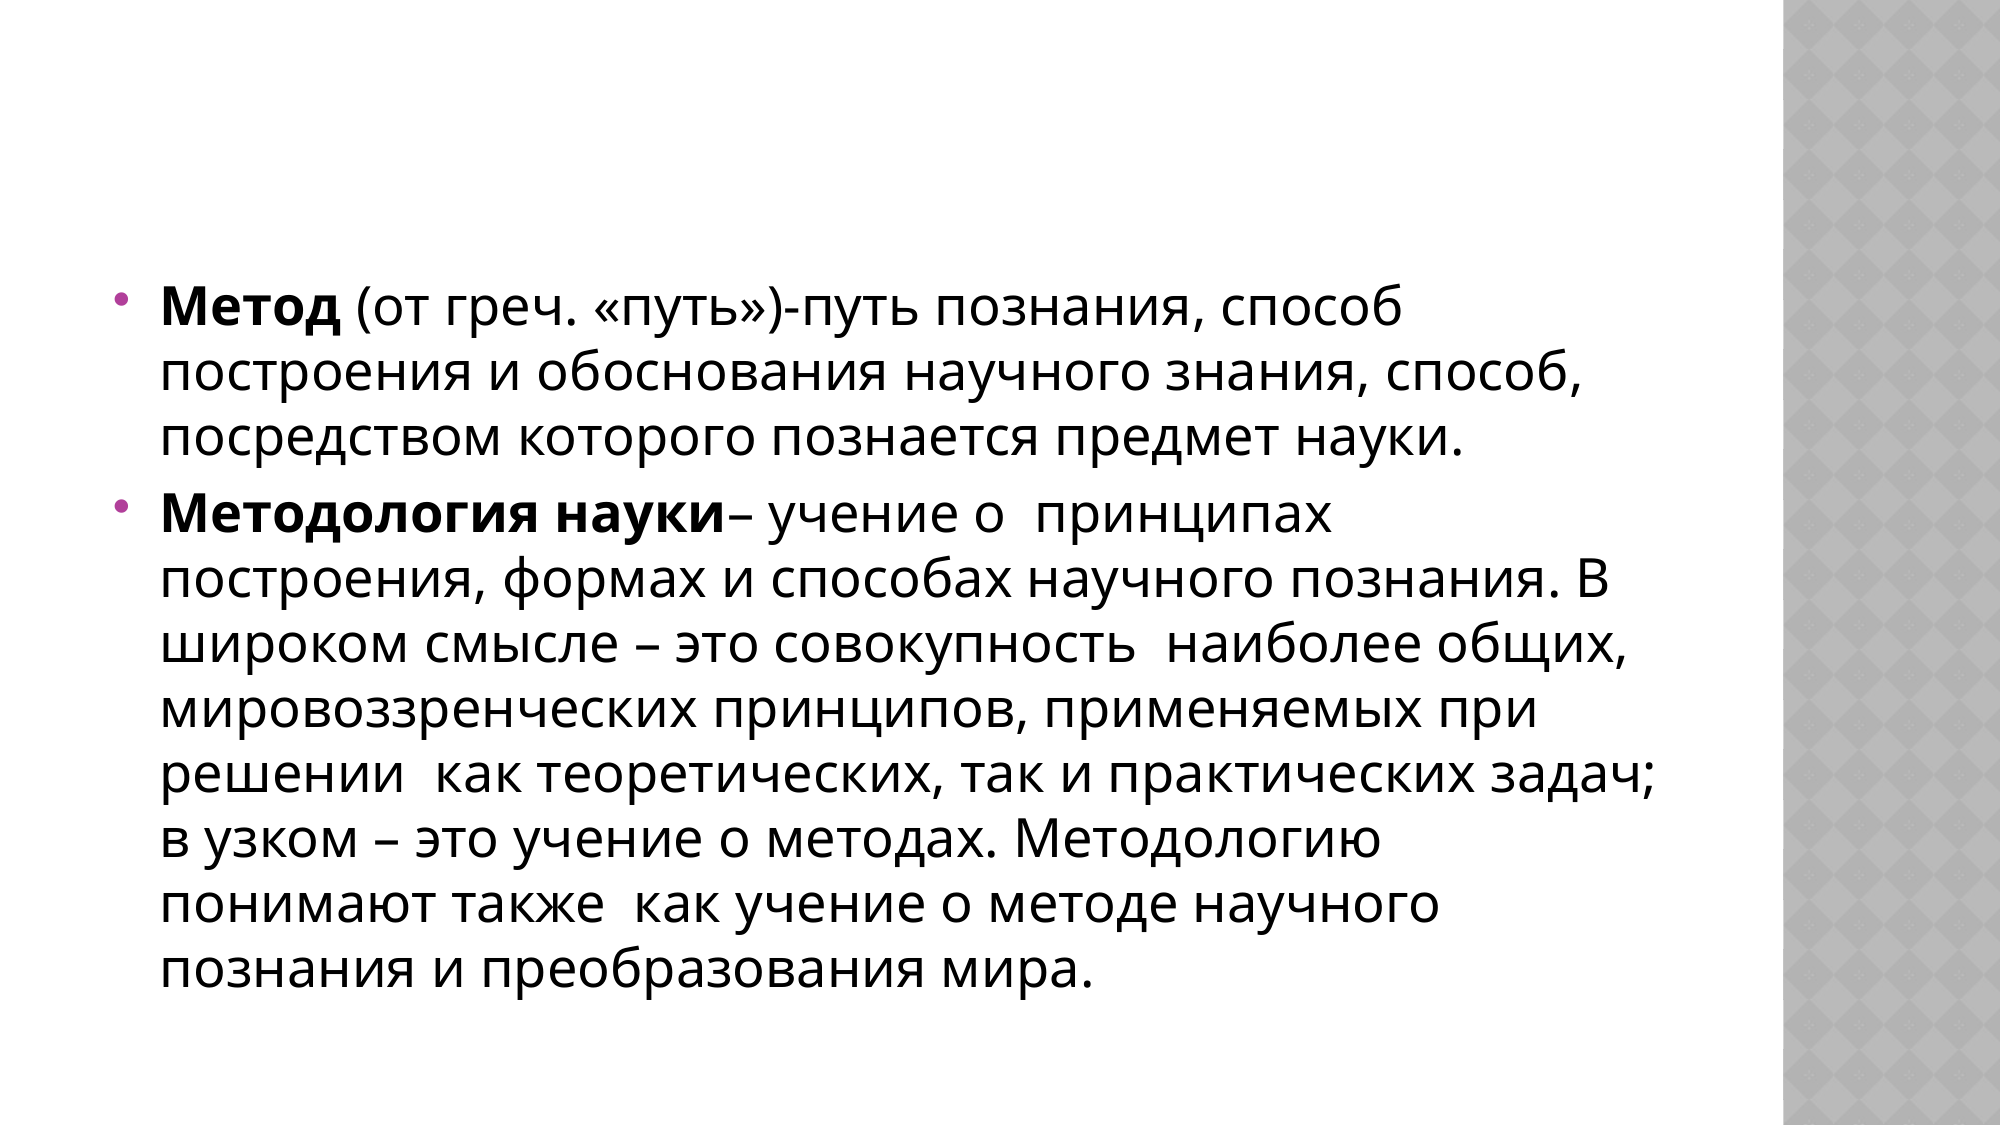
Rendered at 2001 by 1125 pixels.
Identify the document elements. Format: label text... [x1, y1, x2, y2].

list Метод (от греч. «путь»)-путь познания, способ построения и обоснования научного знания, способ, посредством которого познается предмет науки. Методология науки– учение о принципах построения, формах и способах научного познания. В широком смысле – это совокупность наиболее общих, мировоззренческих принципов, применяемых при решении как теоретических, так и практических задач; в узком – это учение о методах. Методологию понимают также как учение о методе научного познания и преобразования мира. [99, 264, 1684, 1059]
